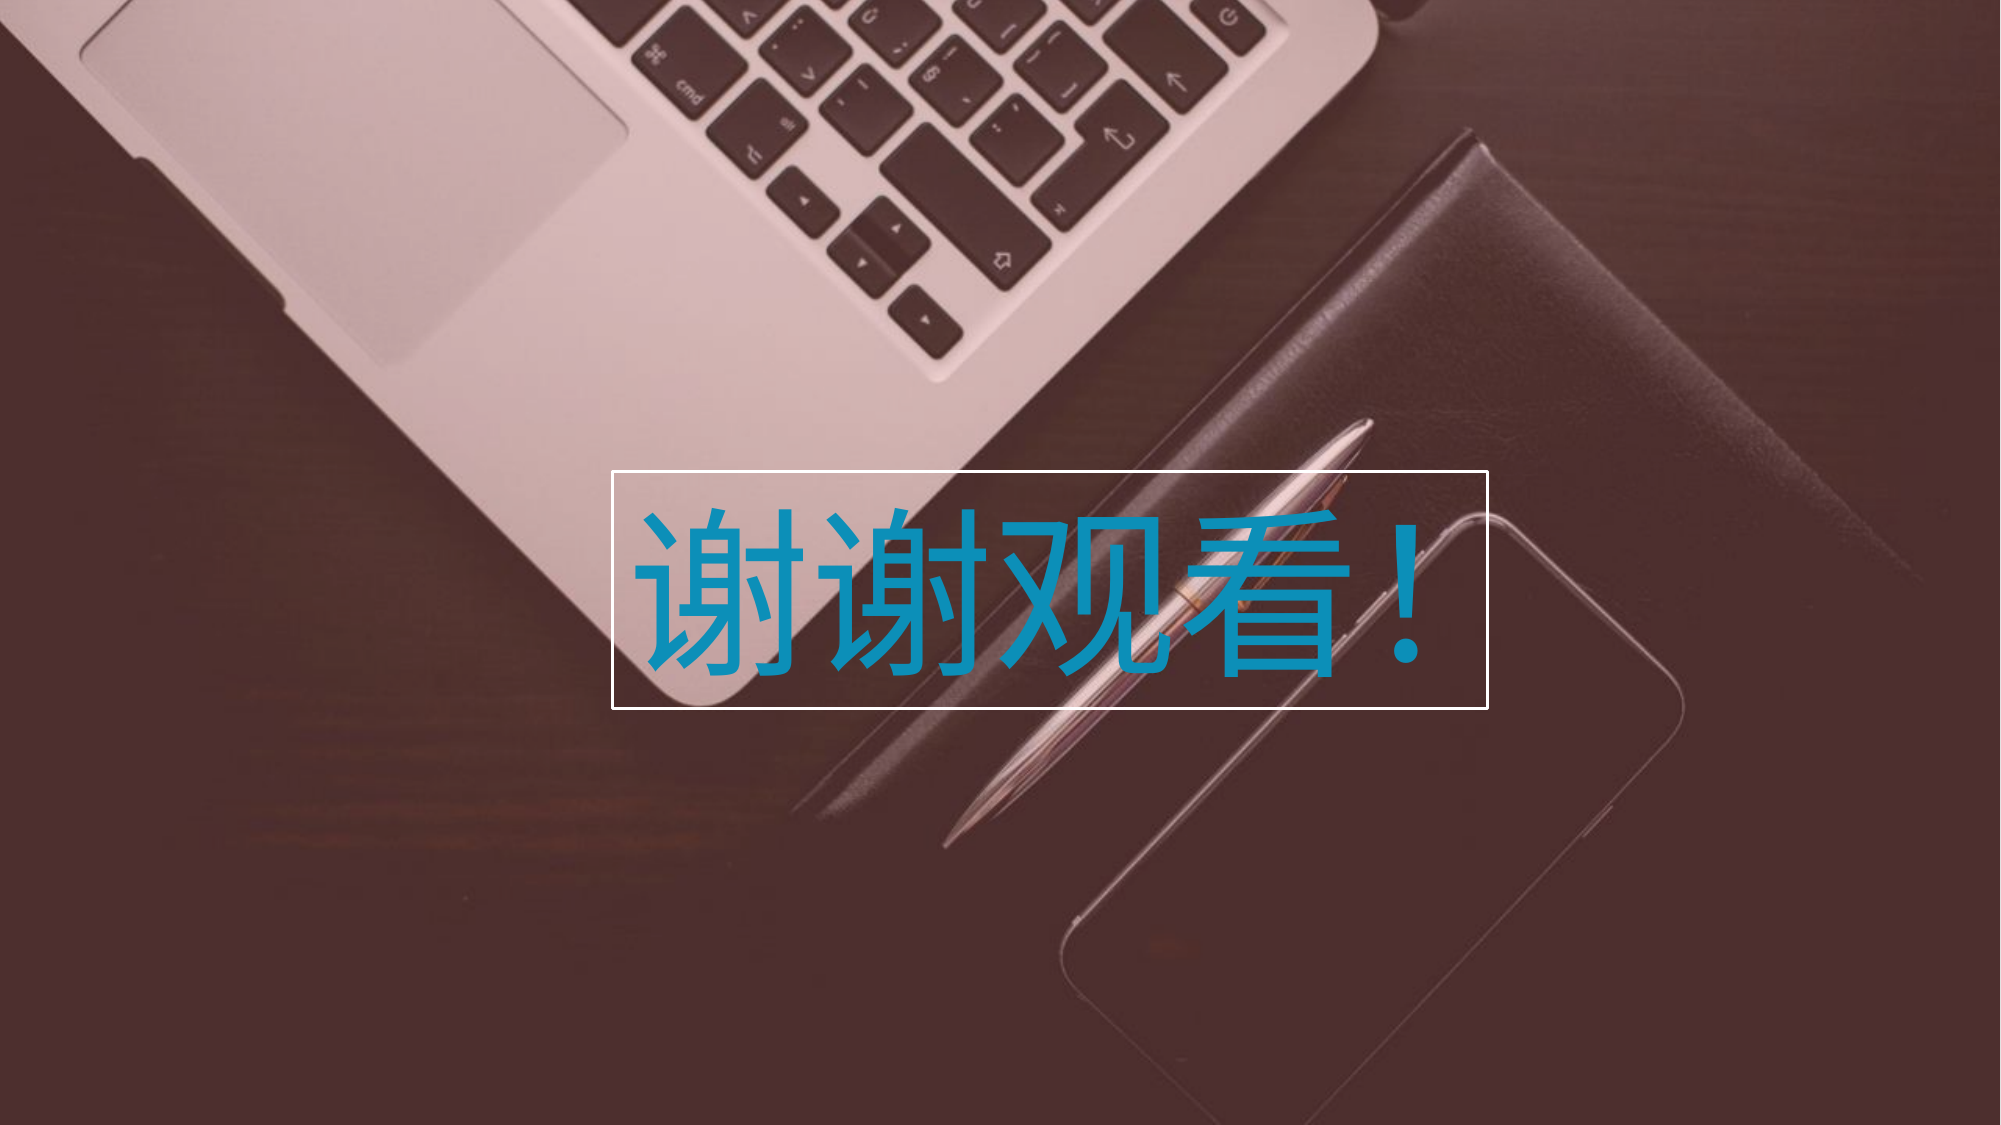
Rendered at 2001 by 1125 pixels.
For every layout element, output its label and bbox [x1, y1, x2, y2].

text_box [0, 0, 2000, 1125]
text_box [612, 471, 1488, 709]
